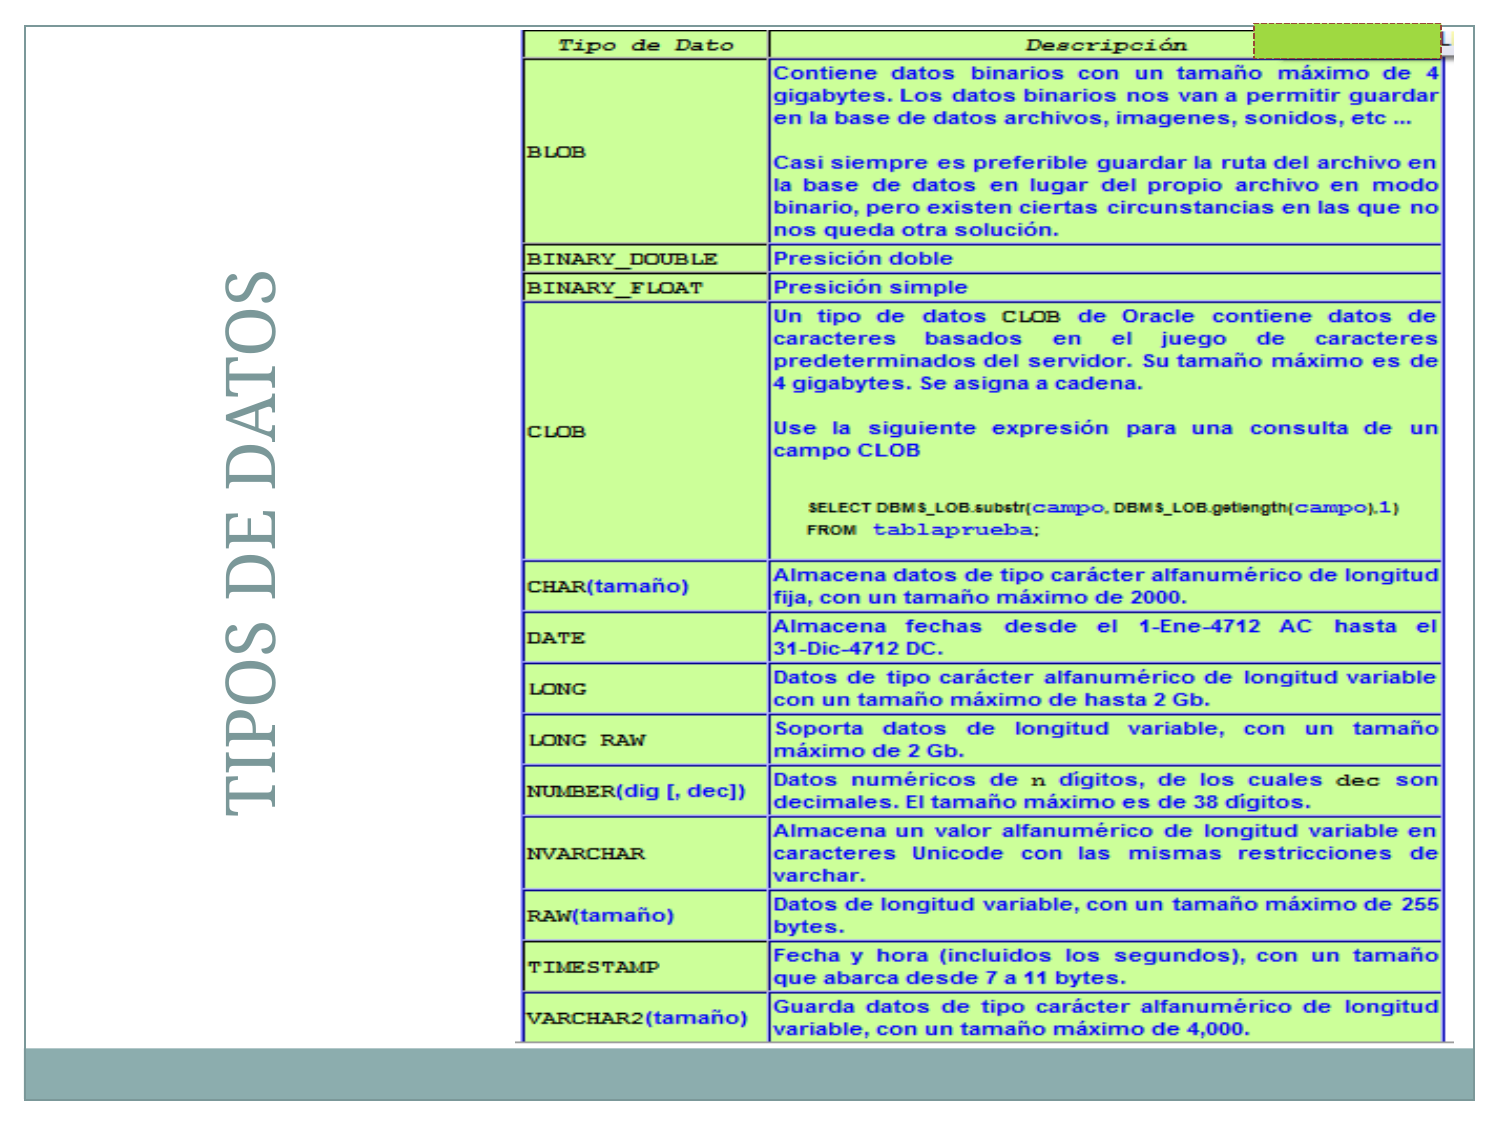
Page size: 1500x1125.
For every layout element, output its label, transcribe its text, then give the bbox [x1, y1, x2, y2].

text_box TIPOS DE DATOS [199, 117, 324, 970]
text_box [1253, 23, 1442, 27]
picture [515, 29, 1454, 1045]
